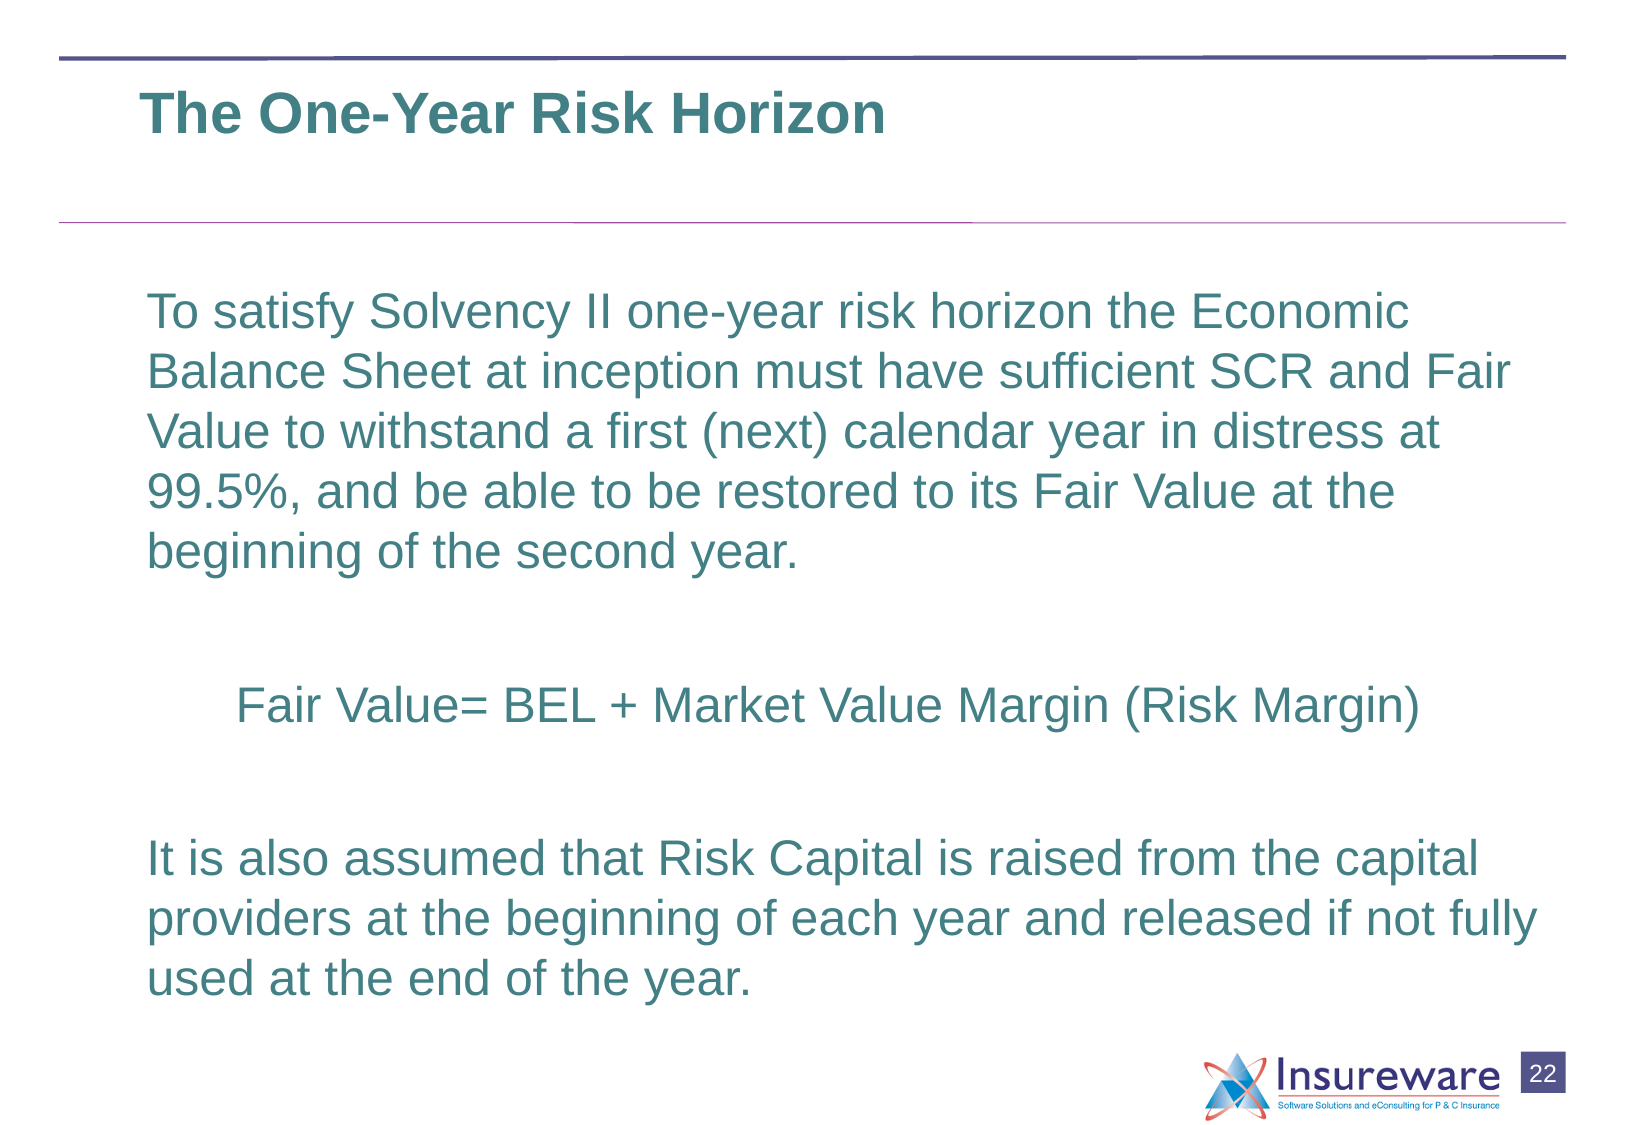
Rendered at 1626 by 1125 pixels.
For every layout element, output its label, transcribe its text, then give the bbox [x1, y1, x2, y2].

list To satisfy Solvency II one-year risk horizon the Economic Balance Sheet at inception must have sufficient SCR and Fair Value to withstand a first (next) calendar year in distress at 99.5%, and be able to be restored to its Fair Value at the beginning of the second year. Fair Value= BEL + Market Value Margin (Risk Margin) It is also assumed that Risk Capital is raised from the capital providers at the beginning of each year and released if not fully used at the end of the year. [90, 278, 1568, 1024]
title The One-Year Risk Horizon [90, 79, 1568, 204]
slide_number 21 [1520, 1051, 1566, 1093]
picture [1202, 1052, 1500, 1122]
